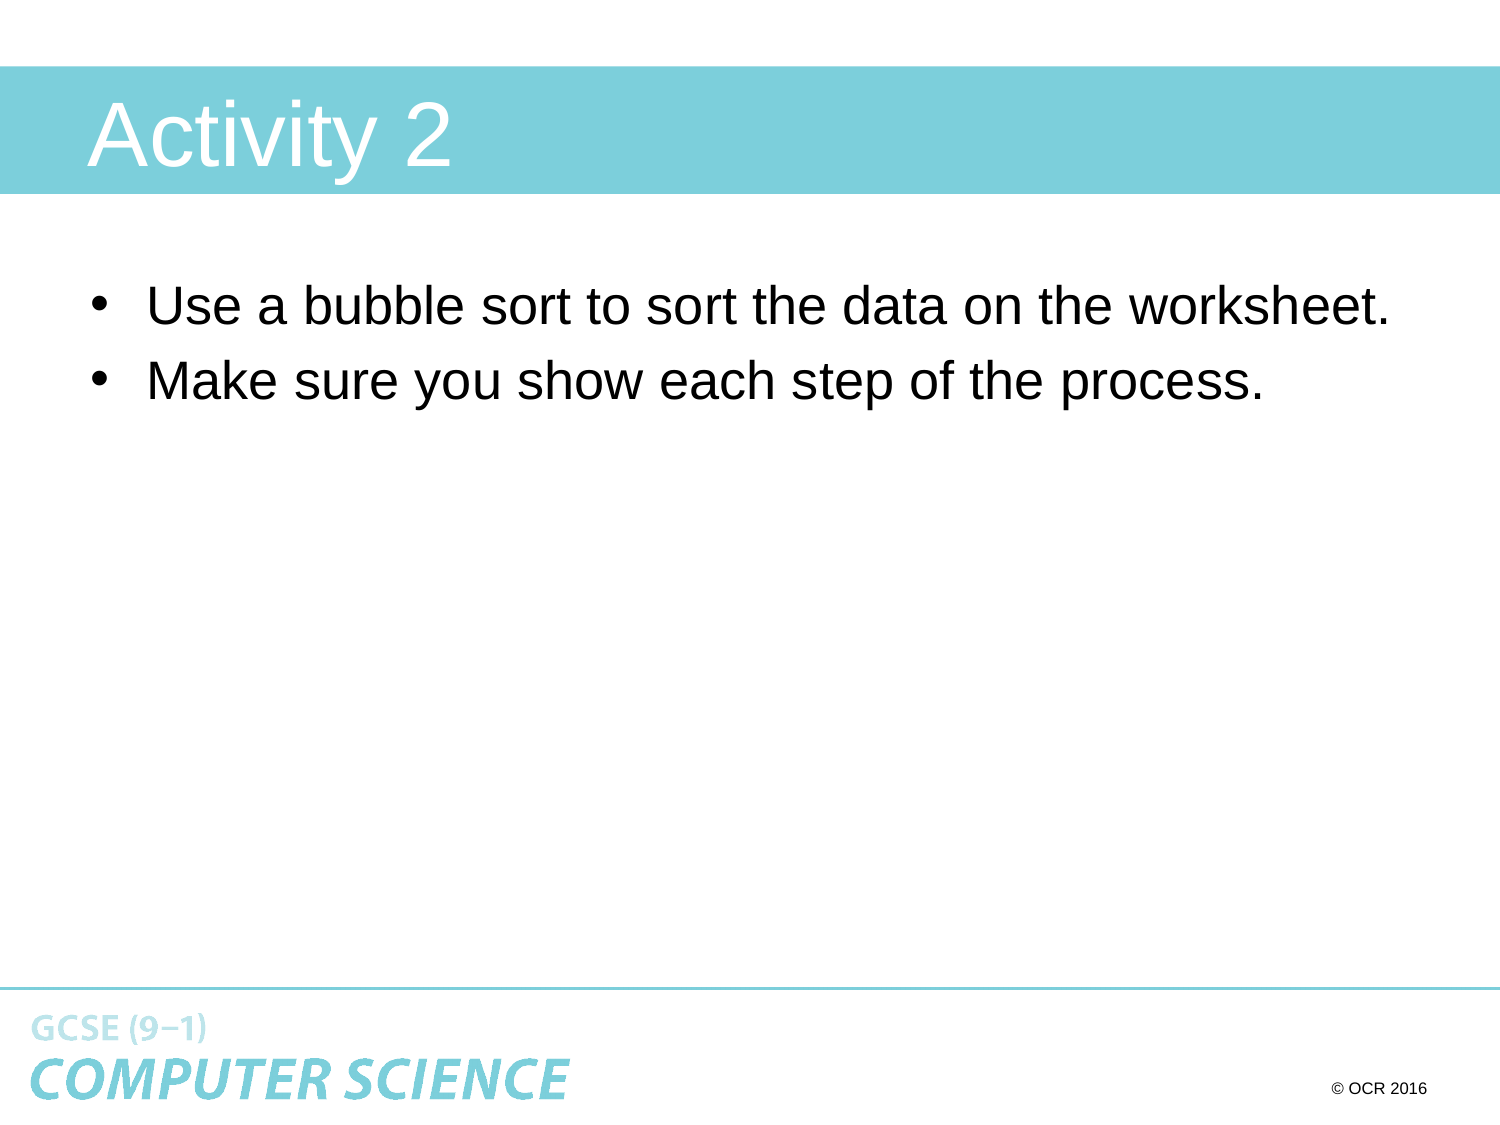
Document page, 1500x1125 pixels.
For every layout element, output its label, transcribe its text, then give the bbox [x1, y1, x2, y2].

list Use a bubble sort to sort the data on the worksheet. Make sure you show each step of the process. [75, 262, 1425, 965]
text_box [112, 219, 1400, 953]
picture [0, 987, 1500, 1124]
title Activity 2 [0, 66, 1500, 194]
